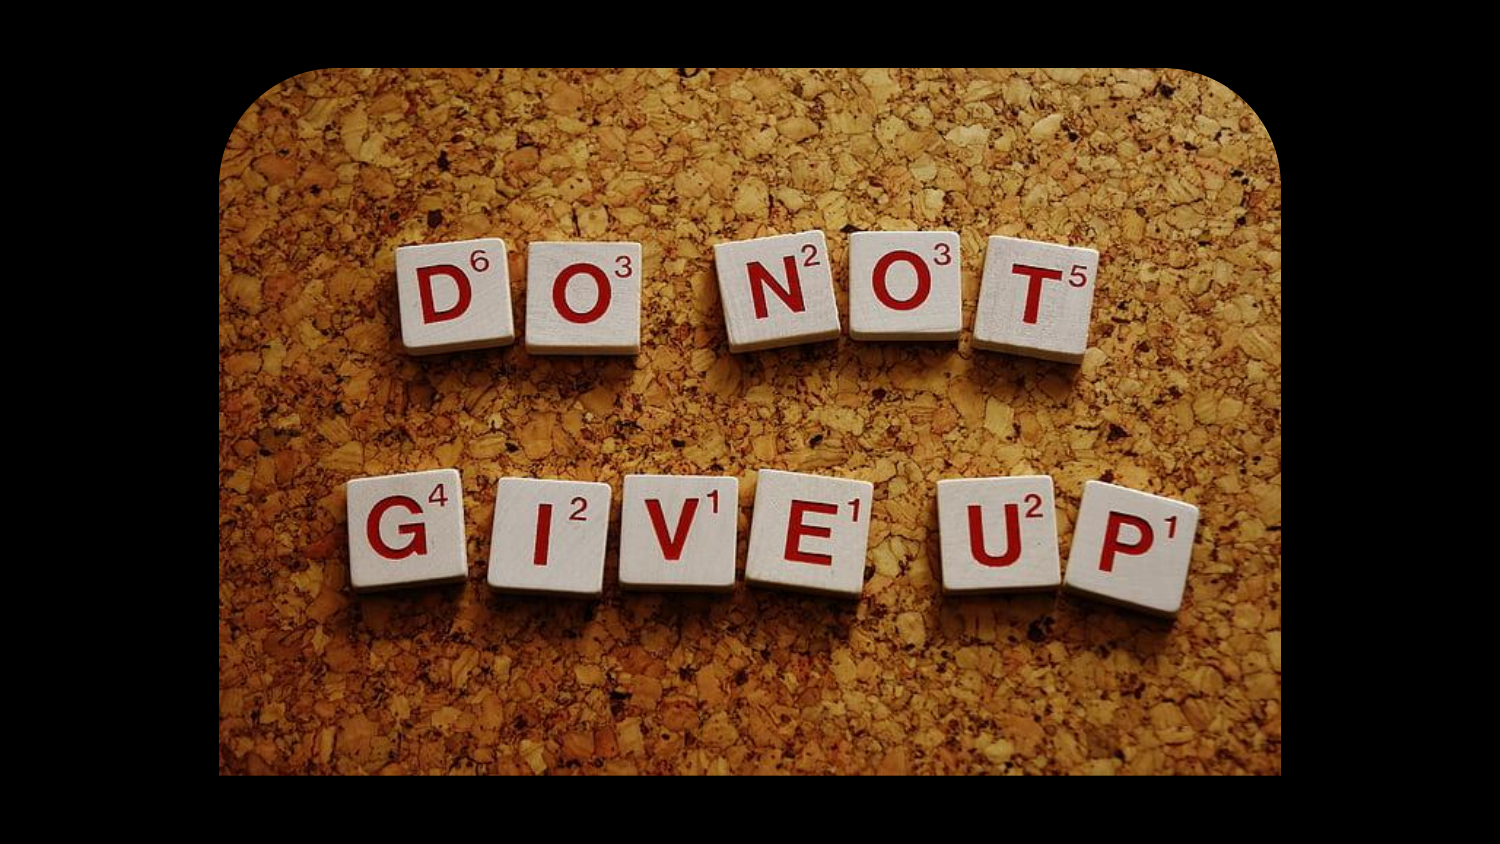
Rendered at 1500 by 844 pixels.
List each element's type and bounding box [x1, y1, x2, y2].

picture [218, 67, 1282, 776]
